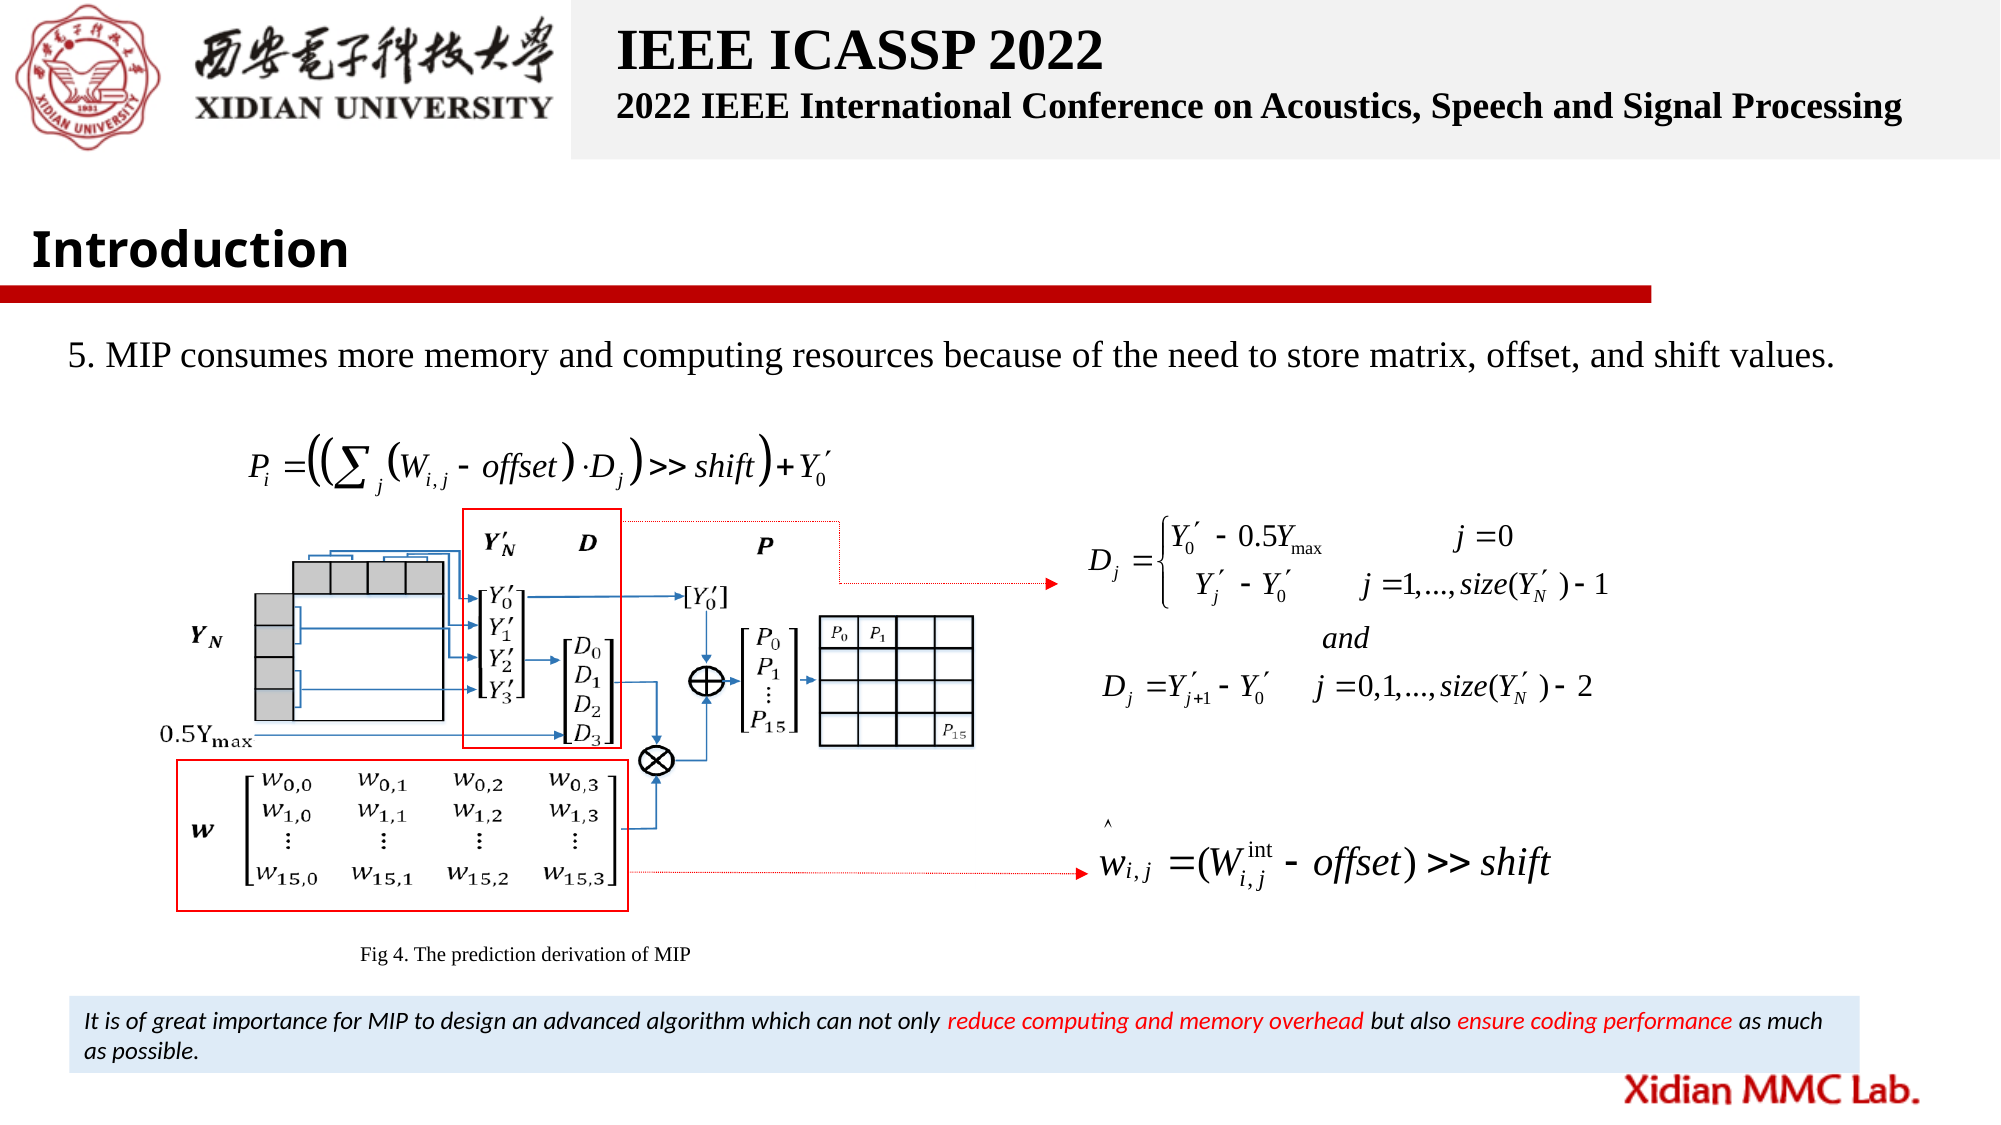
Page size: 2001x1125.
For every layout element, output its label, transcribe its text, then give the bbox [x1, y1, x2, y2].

text_box 5. MIP consumes more memory and computing resources because of the need to store matrix, offset, and shift values. [52, 322, 1905, 383]
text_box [1091, 811, 1560, 899]
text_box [242, 429, 846, 509]
text_box [462, 509, 622, 521]
text_box [176, 899, 629, 912]
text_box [1082, 508, 1612, 715]
picture [0, 0, 571, 160]
text_box [571, 0, 2000, 160]
text_box Fig 4. The prediction derivation of MIP [345, 933, 930, 973]
text_box [0, 284, 1652, 304]
text_box IEEE ICASSP 2022 2022 IEEE International Conference on Acoustics, Speech and Signal Processing [601, 3, 2000, 134]
text_box It is of great importance for MIP to design an advanced algorithm which can not only reduce computing and memory overhead but also ensure coding performance as much as possible. [69, 997, 1838, 1072]
text_box [68, 995, 1861, 1074]
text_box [621, 521, 1059, 584]
picture [157, 521, 981, 899]
picture [1611, 1060, 1926, 1118]
text_box Introduction [18, 209, 779, 285]
